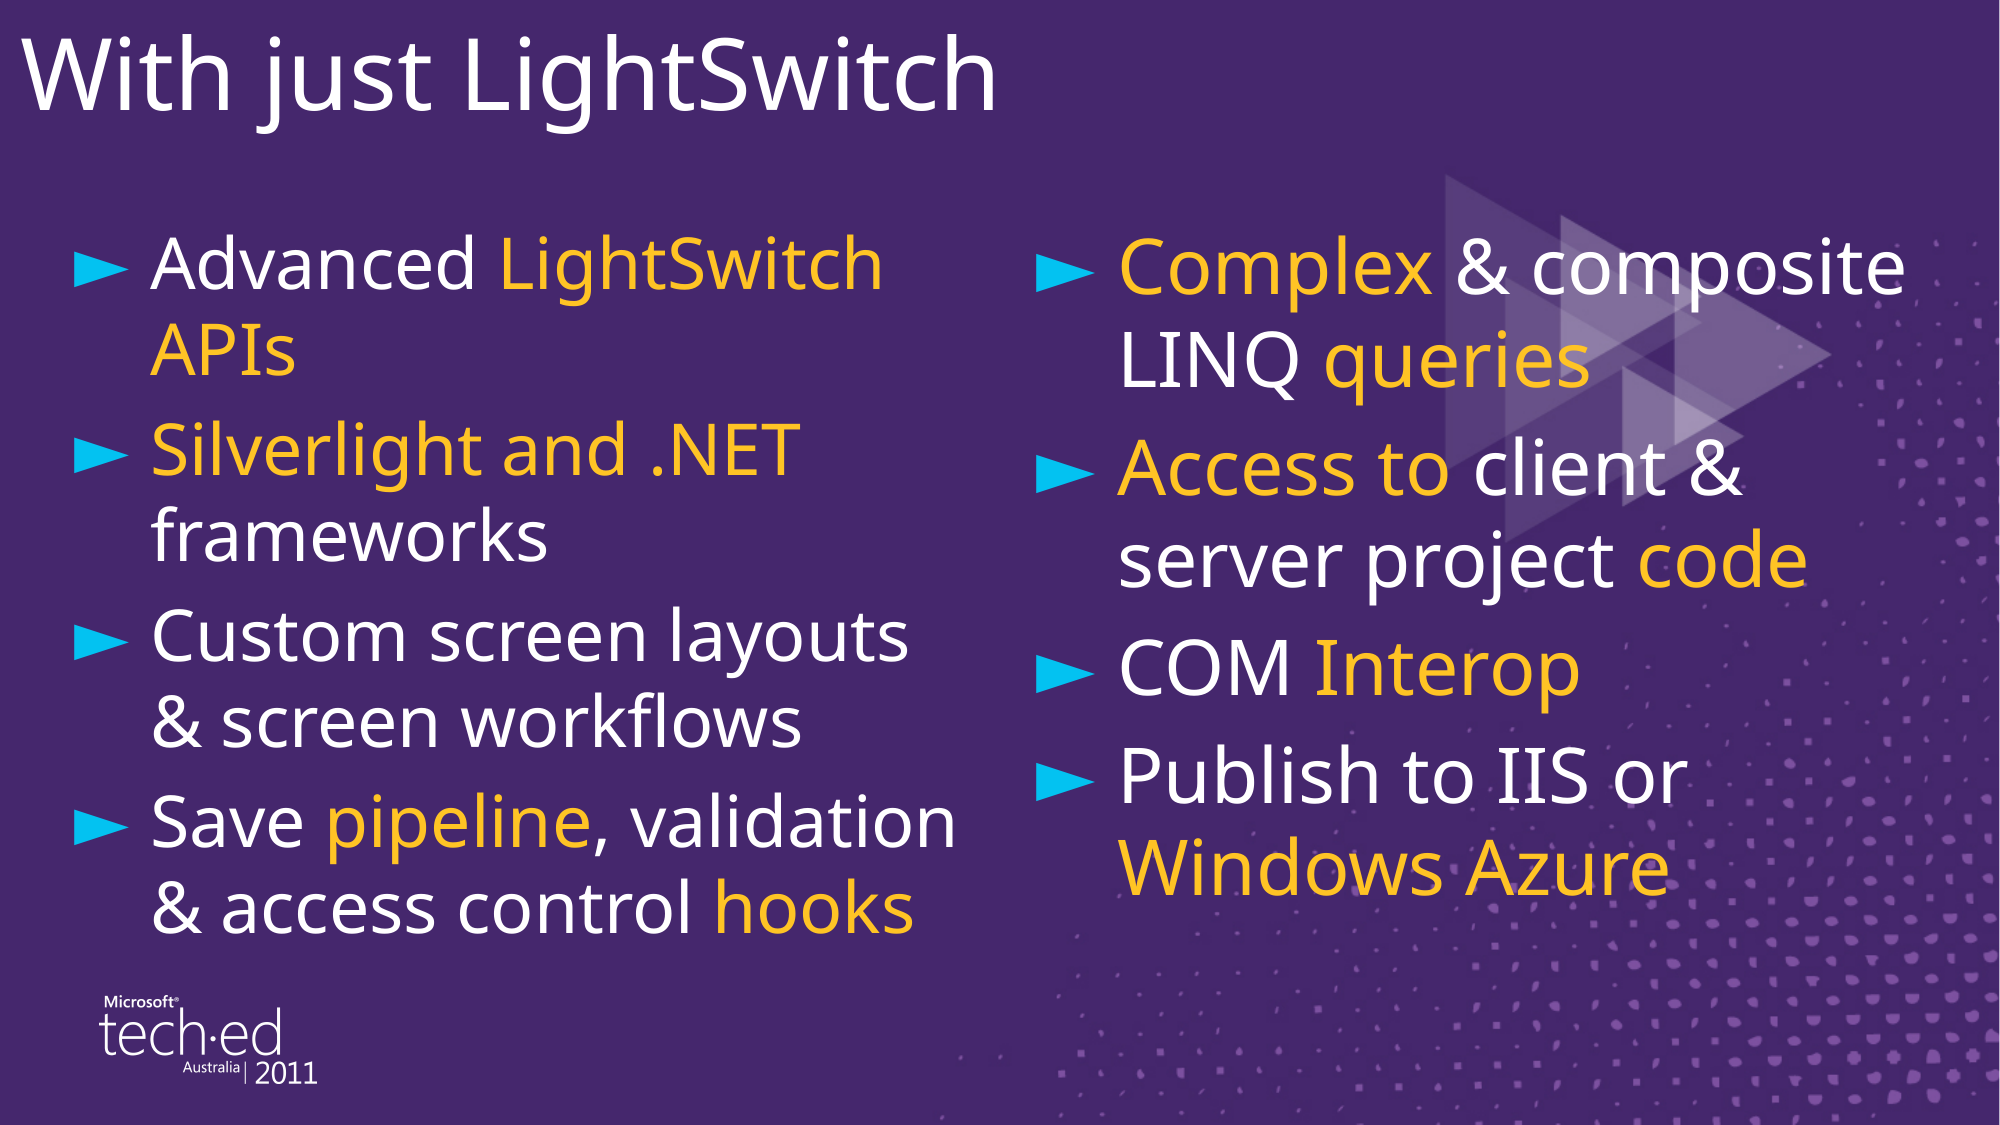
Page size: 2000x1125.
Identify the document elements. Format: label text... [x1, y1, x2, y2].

title With just LightSwitch [0, 0, 2000, 209]
list Advanced LightSwitch APIs Silverlight and .NET frameworks Custom screen layouts & screen workflows Save pipeline, validation & access control hooks [54, 208, 984, 1005]
list Complex & composite LINQ queries Access to client & server project code COM Interop Publish to IIS or Windows Azure [1016, 208, 1945, 1005]
picture [0, 209, 2000, 1125]
